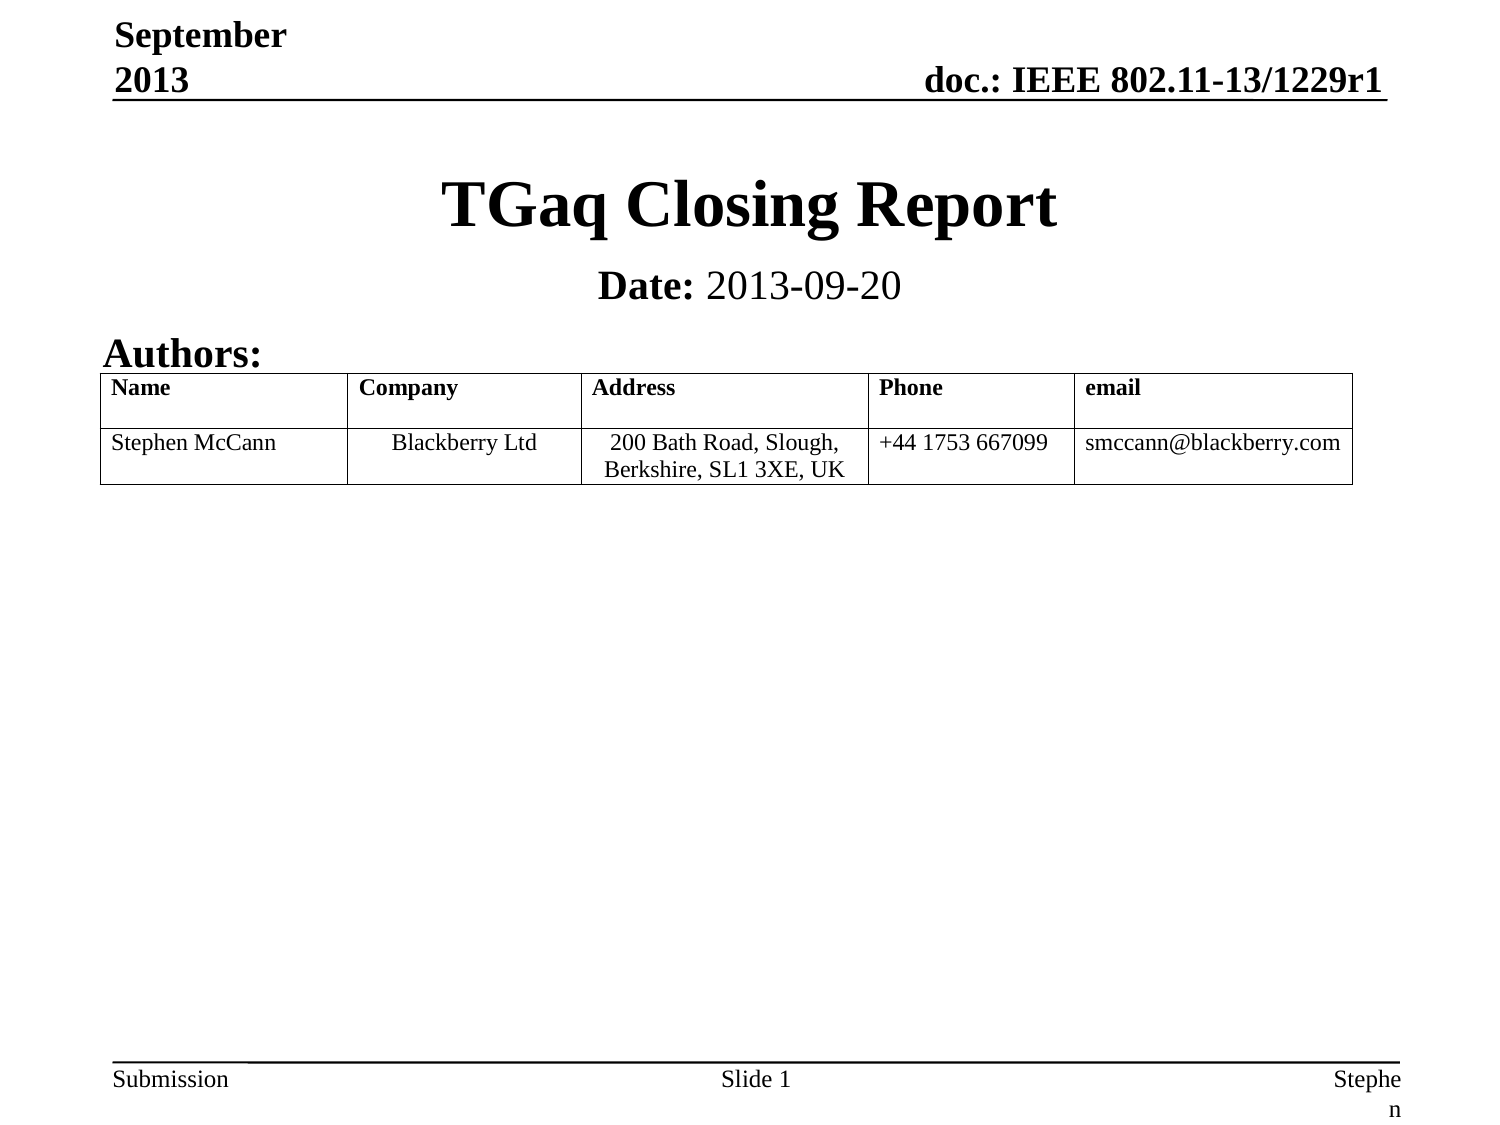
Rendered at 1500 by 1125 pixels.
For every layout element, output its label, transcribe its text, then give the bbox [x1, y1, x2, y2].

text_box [85, 372, 1365, 736]
text_box Authors: [87, 318, 325, 371]
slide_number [114, 54, 290, 101]
footer Stephen McCann, Blackberry [1324, 1061, 1402, 1093]
list Date: 2013-09-20 [112, 249, 1388, 313]
title TGaq Closing Report [112, 112, 1388, 249]
slide_number Slide 1 [712, 1061, 800, 1093]
